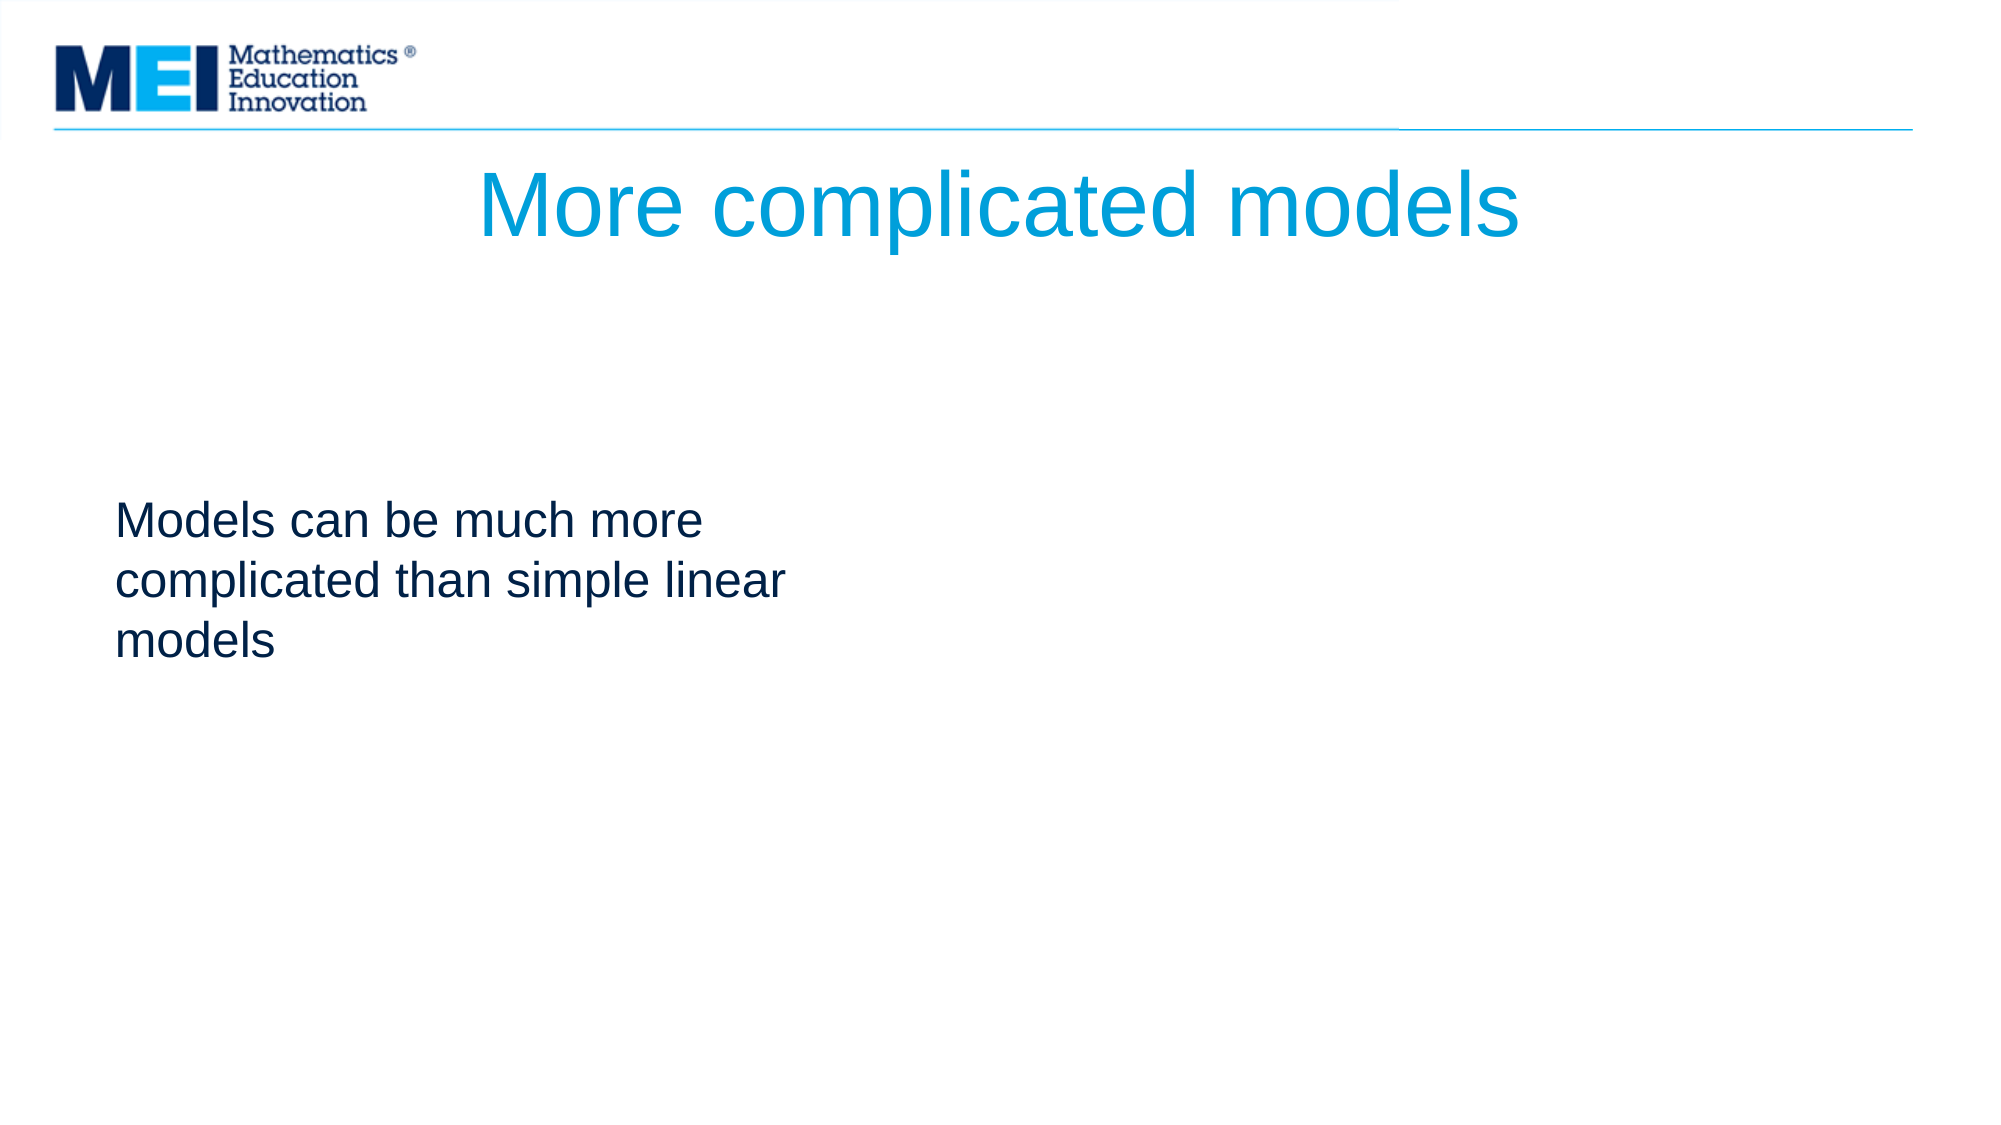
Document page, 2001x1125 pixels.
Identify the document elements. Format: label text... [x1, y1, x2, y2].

title More complicated models [99, 137, 1900, 233]
list Models can be much more complicated than simple linear models [99, 479, 941, 1047]
picture [0, 0, 2000, 140]
